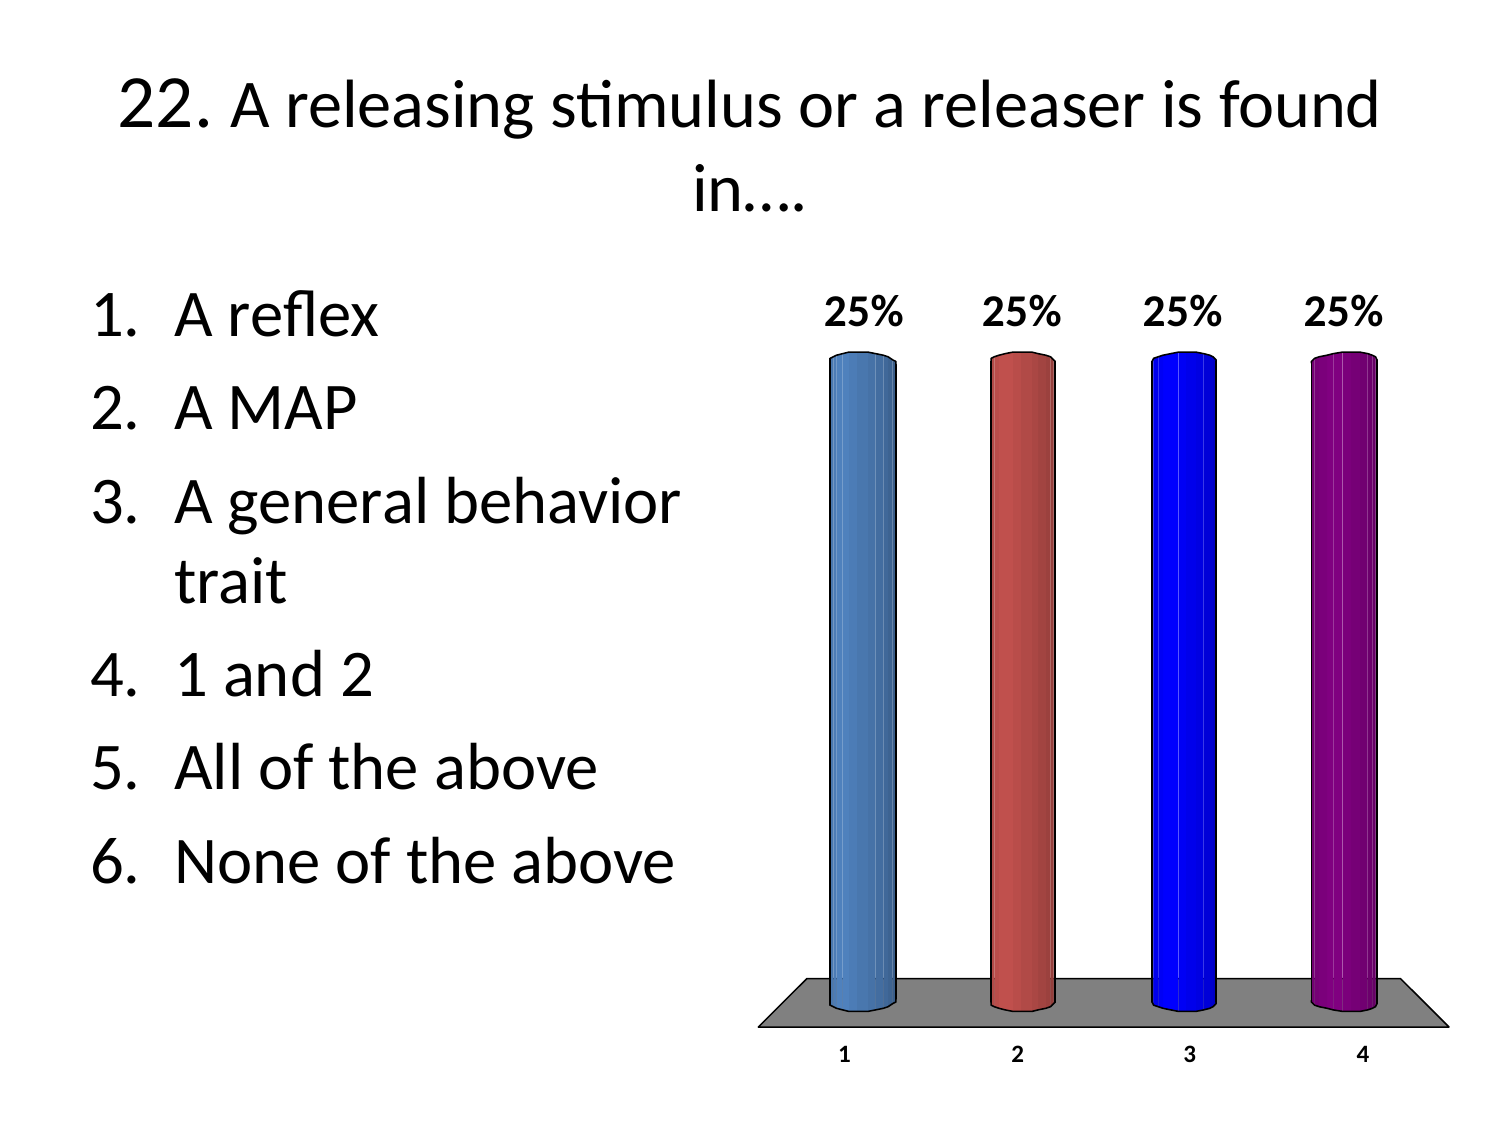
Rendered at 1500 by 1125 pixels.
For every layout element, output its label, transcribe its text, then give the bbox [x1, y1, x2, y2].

title 22. A releasing stimulus or a releaser is found in…. [75, 45, 1425, 233]
list A reflex A MAP A general behavior trait 1 and 2 All of the above None of the above [75, 262, 750, 1005]
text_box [739, 270, 1490, 1115]
